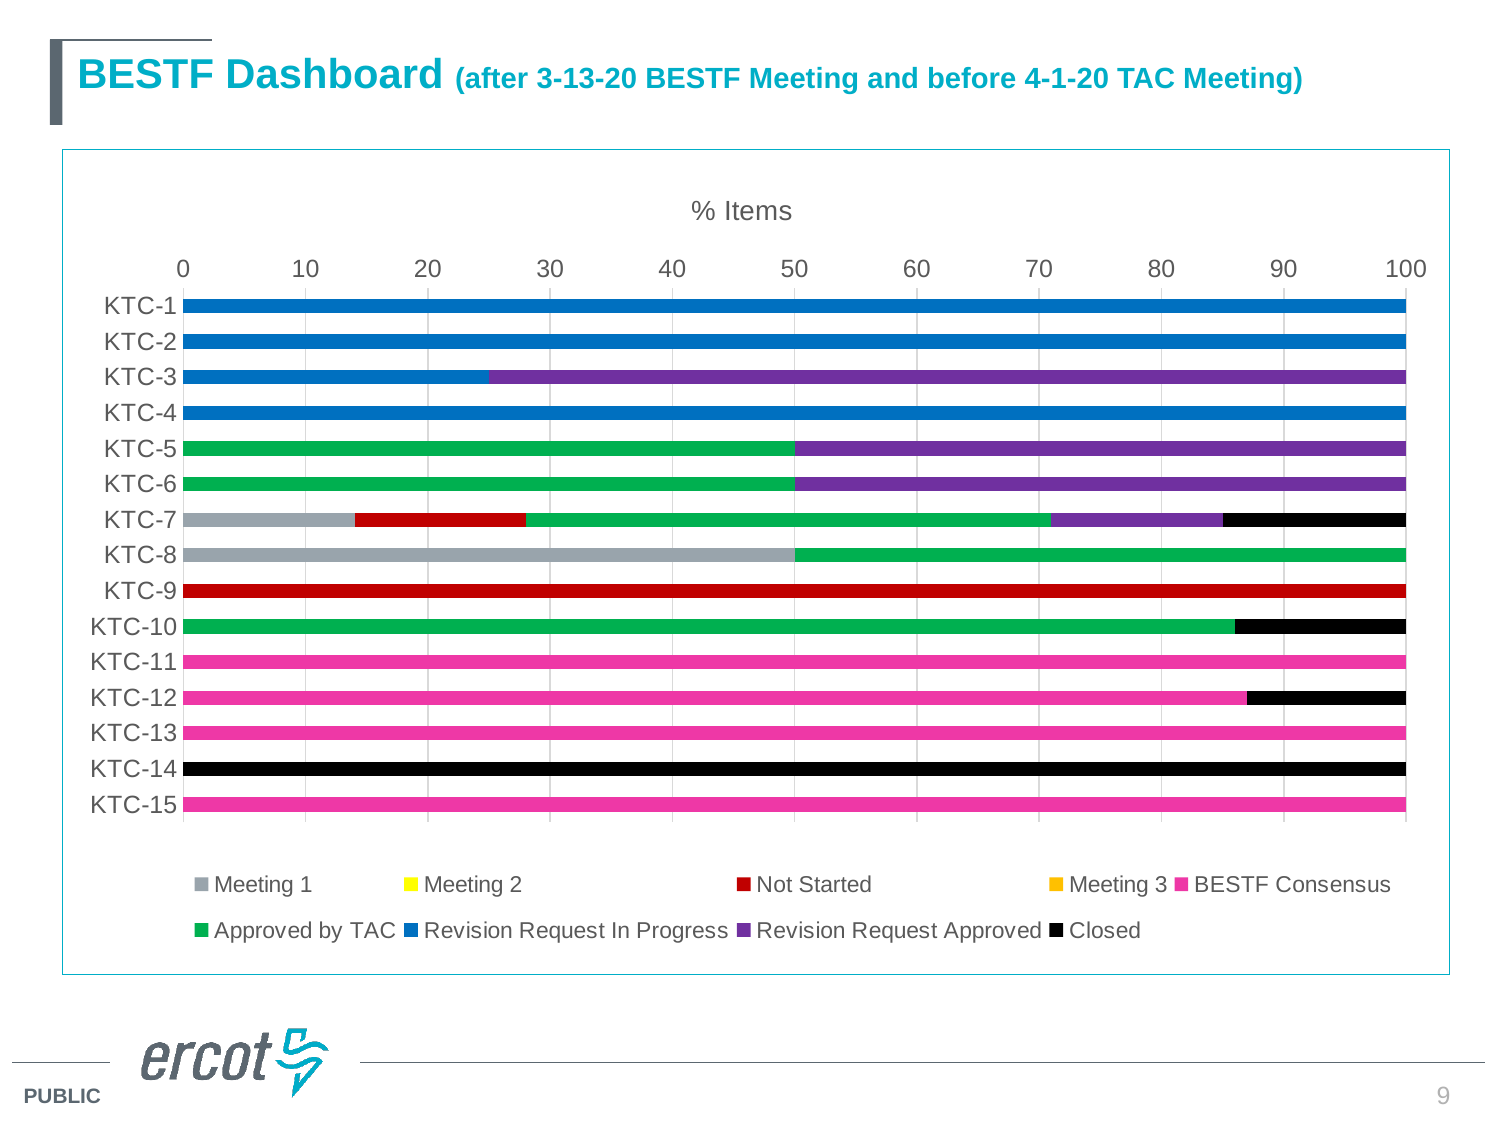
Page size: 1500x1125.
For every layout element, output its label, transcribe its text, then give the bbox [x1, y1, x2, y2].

picture [137, 1024, 332, 1100]
title BESTF Dashboard (after 3-13-20 BESTF Meeting and before 4-1-20 TAC Meeting) [62, 39, 1450, 125]
chart [62, 149, 1451, 976]
slide_number 9 [1400, 1076, 1488, 1113]
